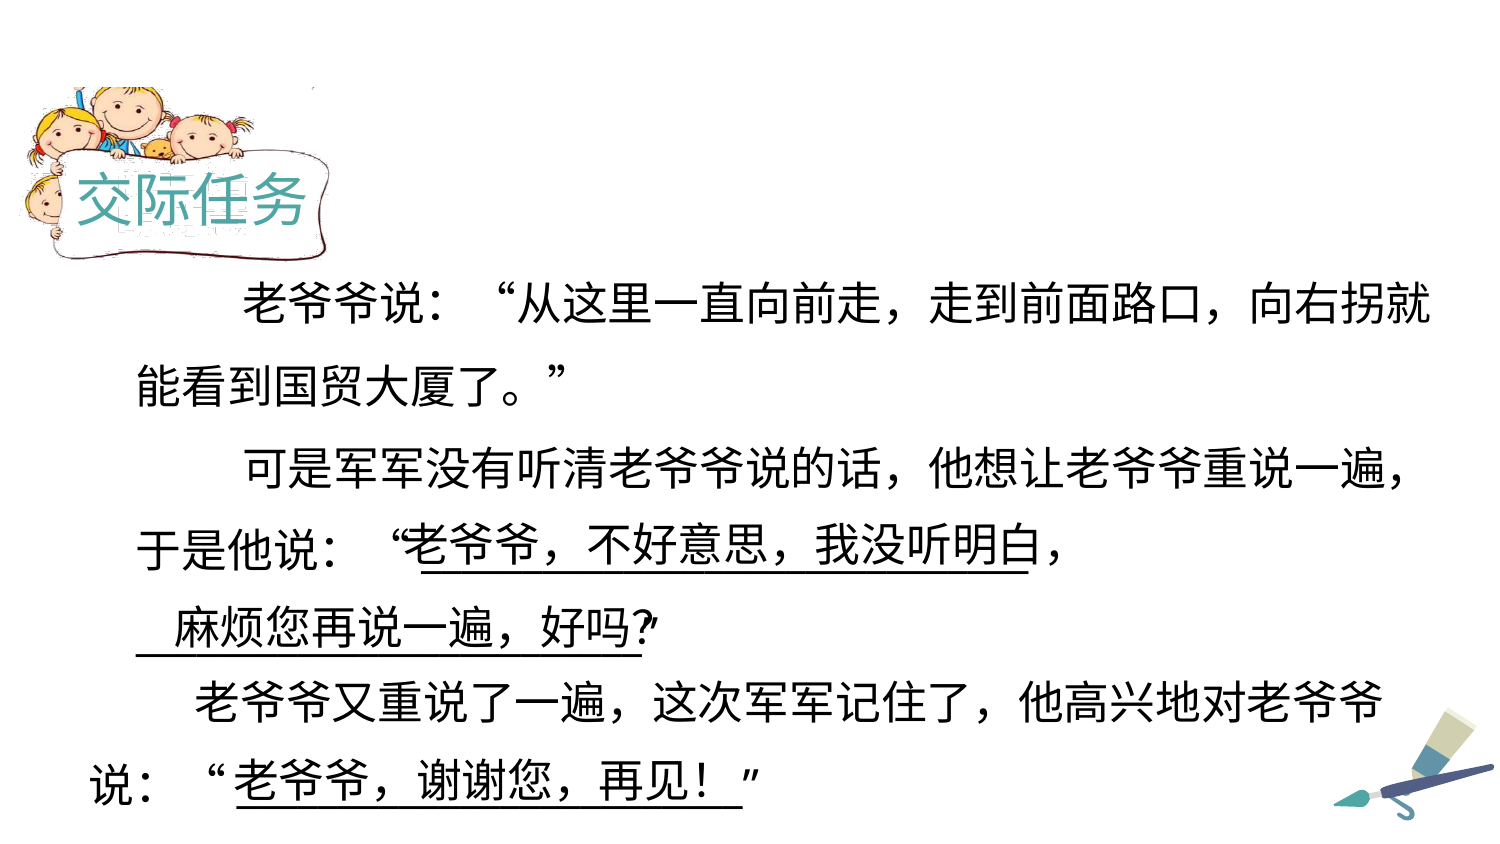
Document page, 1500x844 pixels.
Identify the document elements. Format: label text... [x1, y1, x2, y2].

text_box 老爷爷说：“从这里一直向前走，走到前面路口，向右拐就能看到国贸大厦了。” 可是军军没有听清老爷爷说的话，他想让老爷爷重说一遍，于是他说：“______________________________ _________________________” [135, 247, 1474, 708]
text_box 老爷爷又重说了一遍，这次军军记住了，他高兴地对老爷爷说：“_________________________” [88, 646, 1427, 844]
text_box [1358, 708, 1481, 844]
picture [6, 87, 344, 266]
text_box 老爷爷，不好意思，我没听明白， [403, 488, 1261, 594]
text_box 老爷爷，谢谢您，再见！ [112, 716, 1027, 815]
text_box 麻烦您再说一遍，好吗？ [159, 563, 1191, 646]
